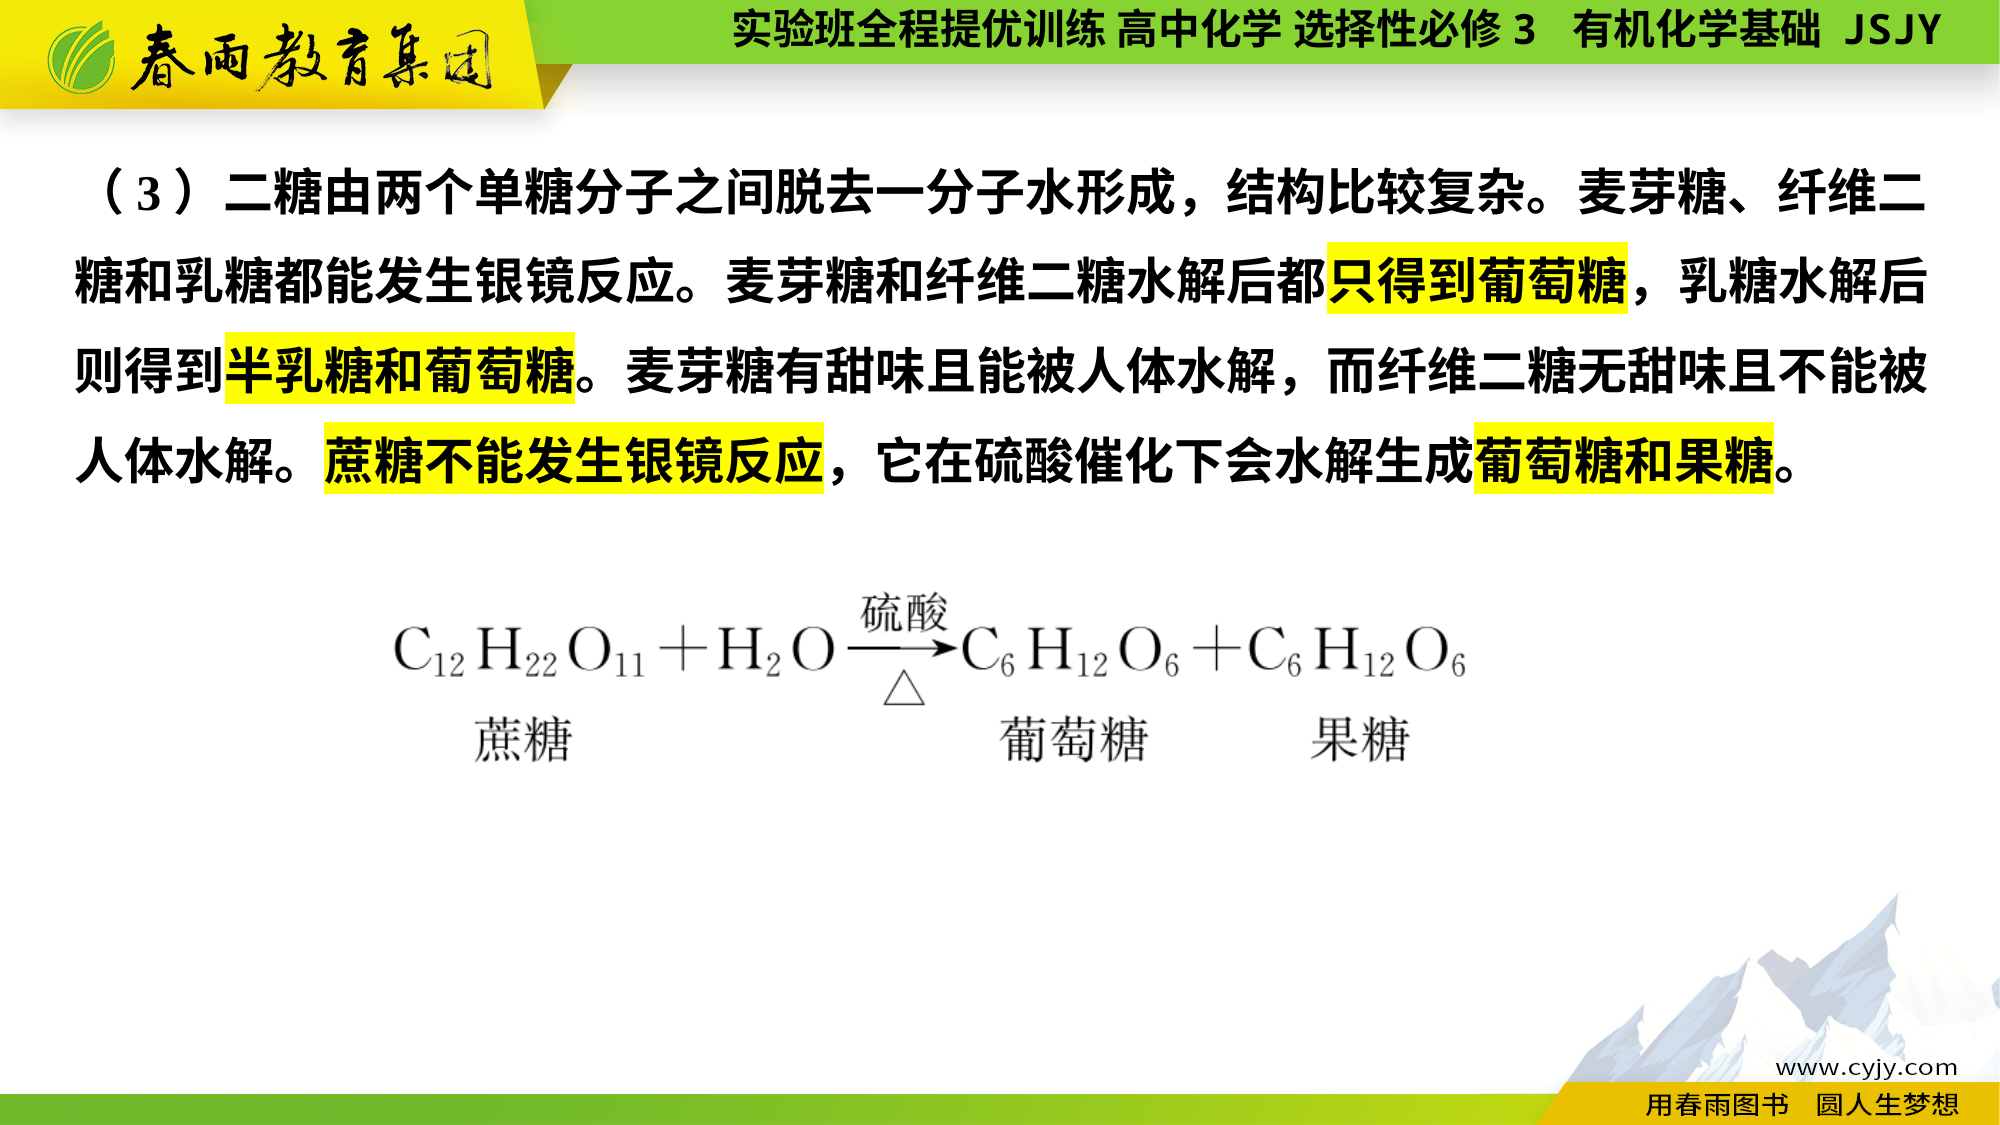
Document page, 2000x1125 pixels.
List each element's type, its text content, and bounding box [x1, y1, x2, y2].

list （3）二糖由两个单糖分子之间脱去一分子水形成，结构比较复杂。麦芽糖、纤维二糖和乳糖都能发生银镜反应。麦芽糖和纤维二糖水解后都只得到葡萄糖，乳糖水解后则得到半乳糖和葡萄糖。麦芽糖有甜味且能被人体水解，而纤维二糖无甜味且不能被人体水解。蔗糖不能发生银镜反应，它在硫酸催化下会水解生成葡萄糖和果糖。 [59, 122, 1944, 581]
picture [0, 0, 2000, 1125]
